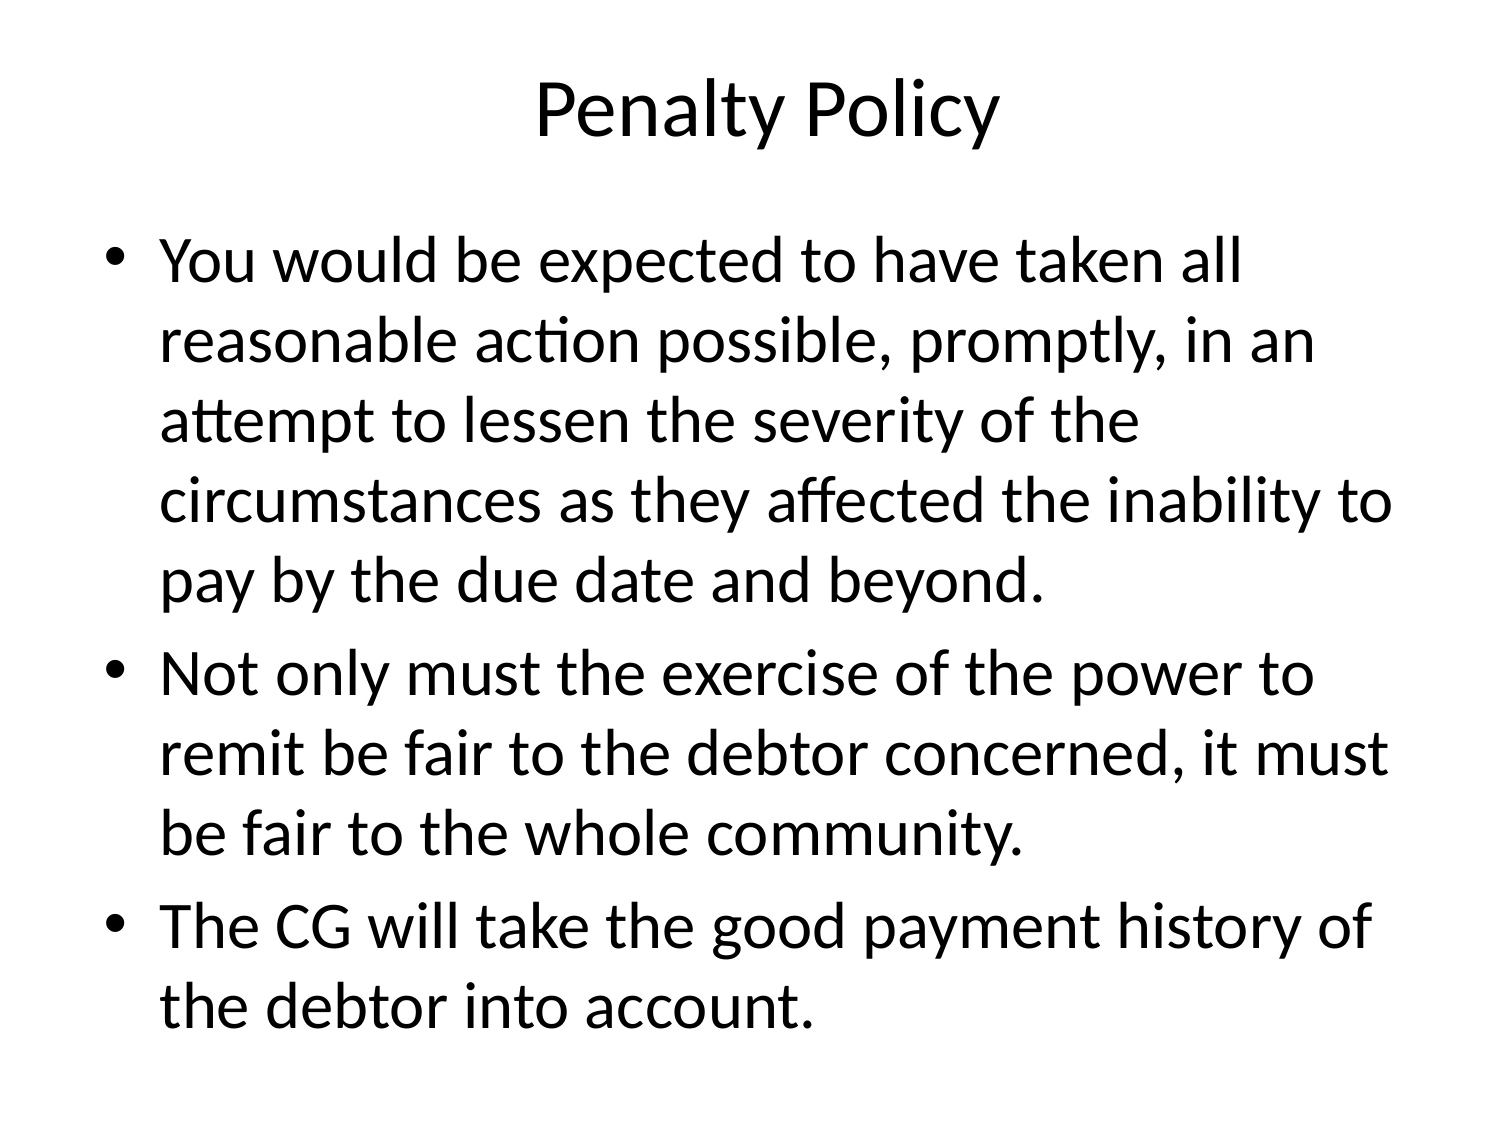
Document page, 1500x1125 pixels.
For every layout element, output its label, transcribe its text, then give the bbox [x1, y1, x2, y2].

list You would be expected to have taken all reasonable action possible, promptly, in an attempt to lessen the severity of the circumstances as they affected the inability to pay by the due date and beyond. Not only must the exercise of the power to remit be fair to the debtor concerned, it must be fair to the whole community. The CG will take the good payment history of the debtor into account. [88, 208, 1427, 1083]
title Penalty Policy [112, 45, 1425, 161]
